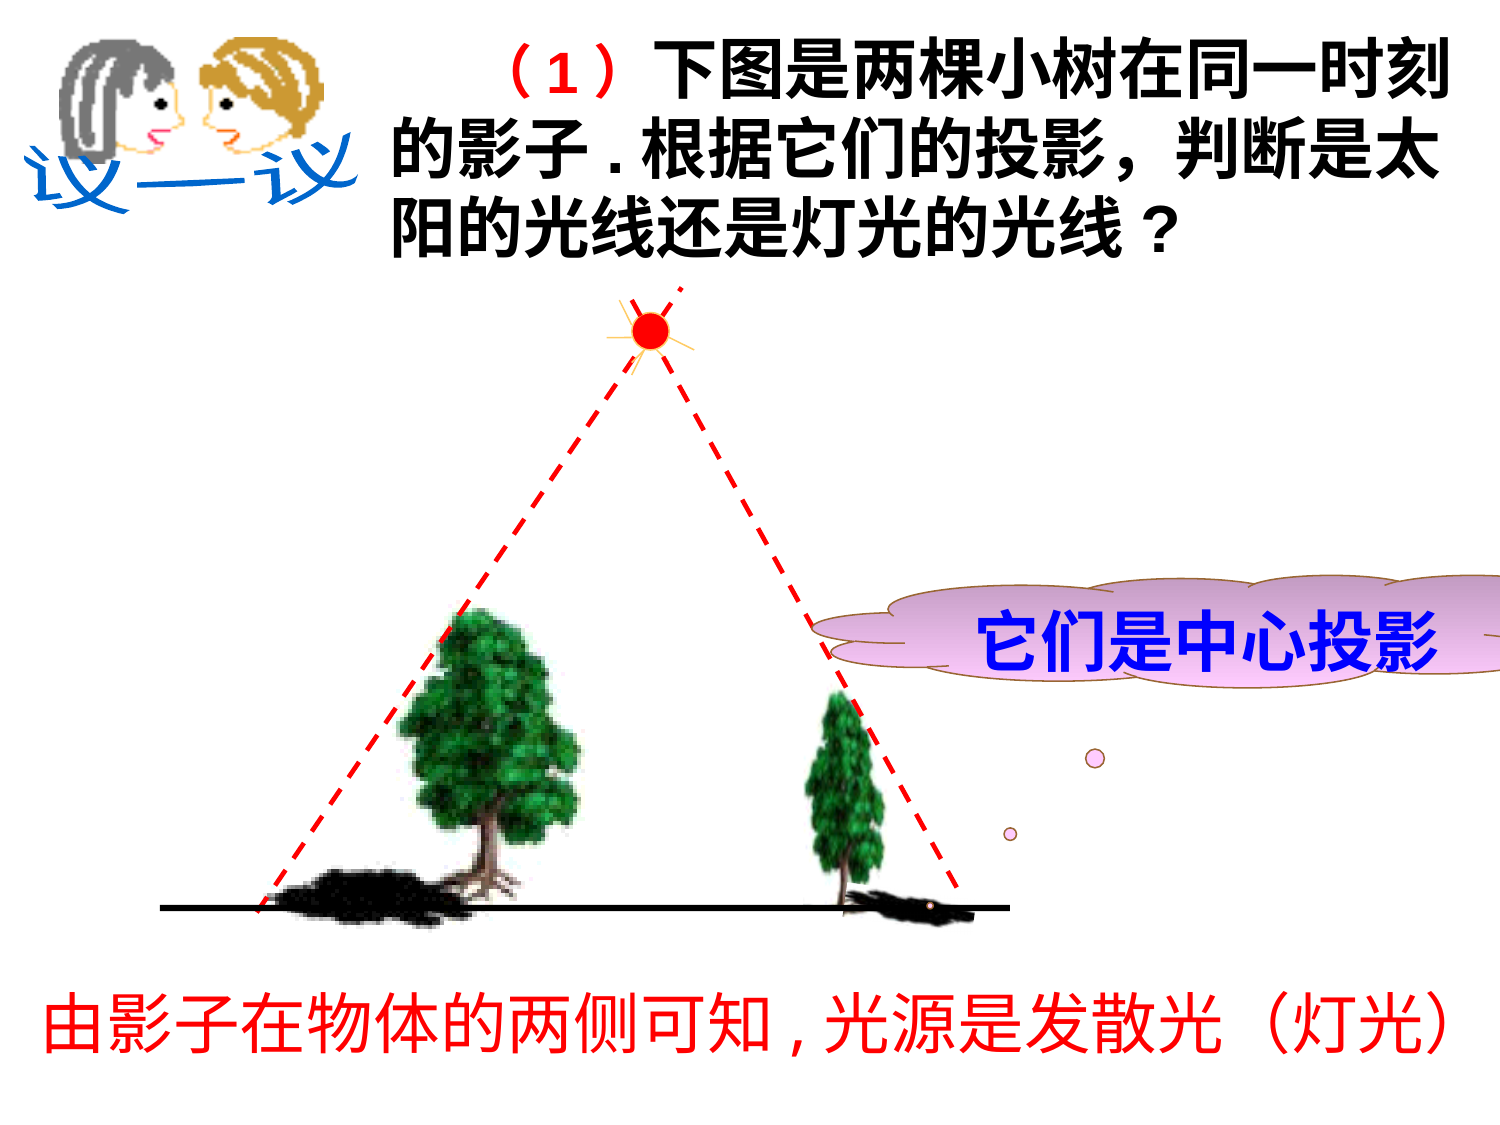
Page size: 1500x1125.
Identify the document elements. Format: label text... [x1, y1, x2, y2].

list （1）下图是两棵小树在同一时刻的影子.根据它们的投影，判断是太阳的光线还是灯光的光线? [299, 18, 1500, 303]
text_box 由影子在物体的两侧可知,光源是发散光（灯光）！ [24, 974, 1500, 1070]
picture [231, 598, 595, 938]
text_box 它们是中心投影 [1085, 749, 1105, 768]
text_box 它们是中心投影 [1003, 827, 1017, 841]
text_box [24, 37, 358, 213]
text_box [606, 299, 695, 375]
picture [803, 683, 977, 935]
text_box 它们是中心投影 [811, 575, 1500, 688]
